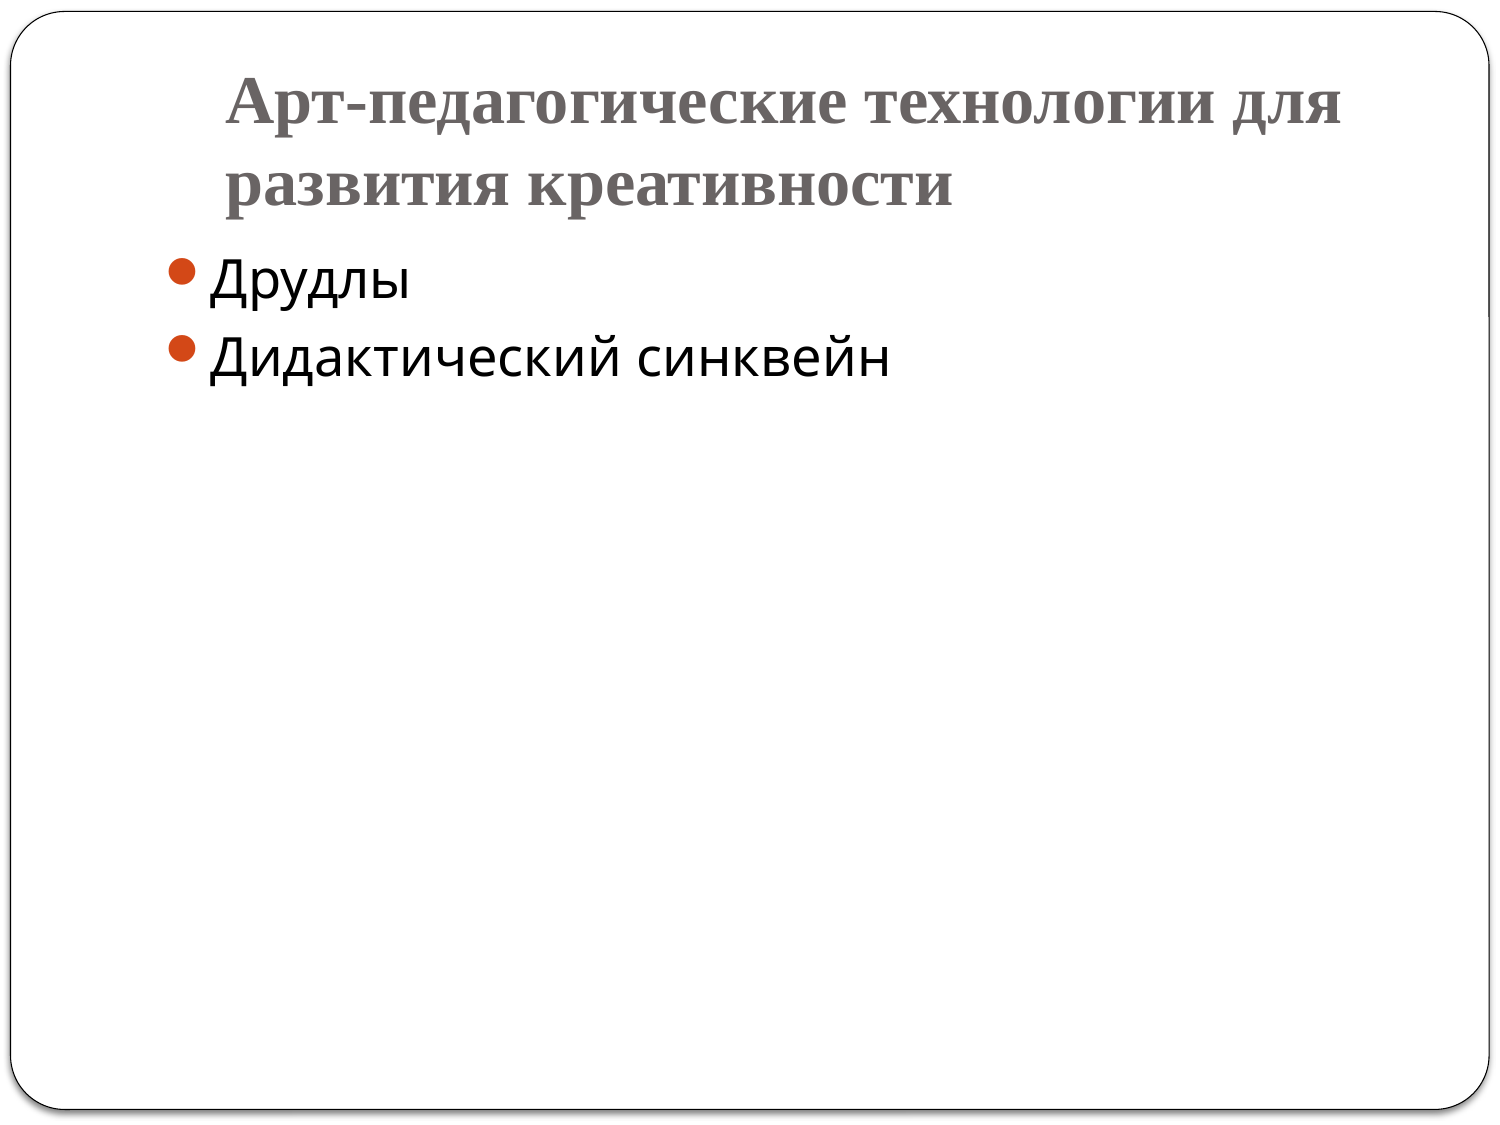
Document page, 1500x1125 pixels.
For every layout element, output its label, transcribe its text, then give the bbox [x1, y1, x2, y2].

title Арт-педагогические технологии для развития креативности [210, 45, 1425, 237]
list Друдлы Дидактический синквейн [150, 237, 1425, 988]
